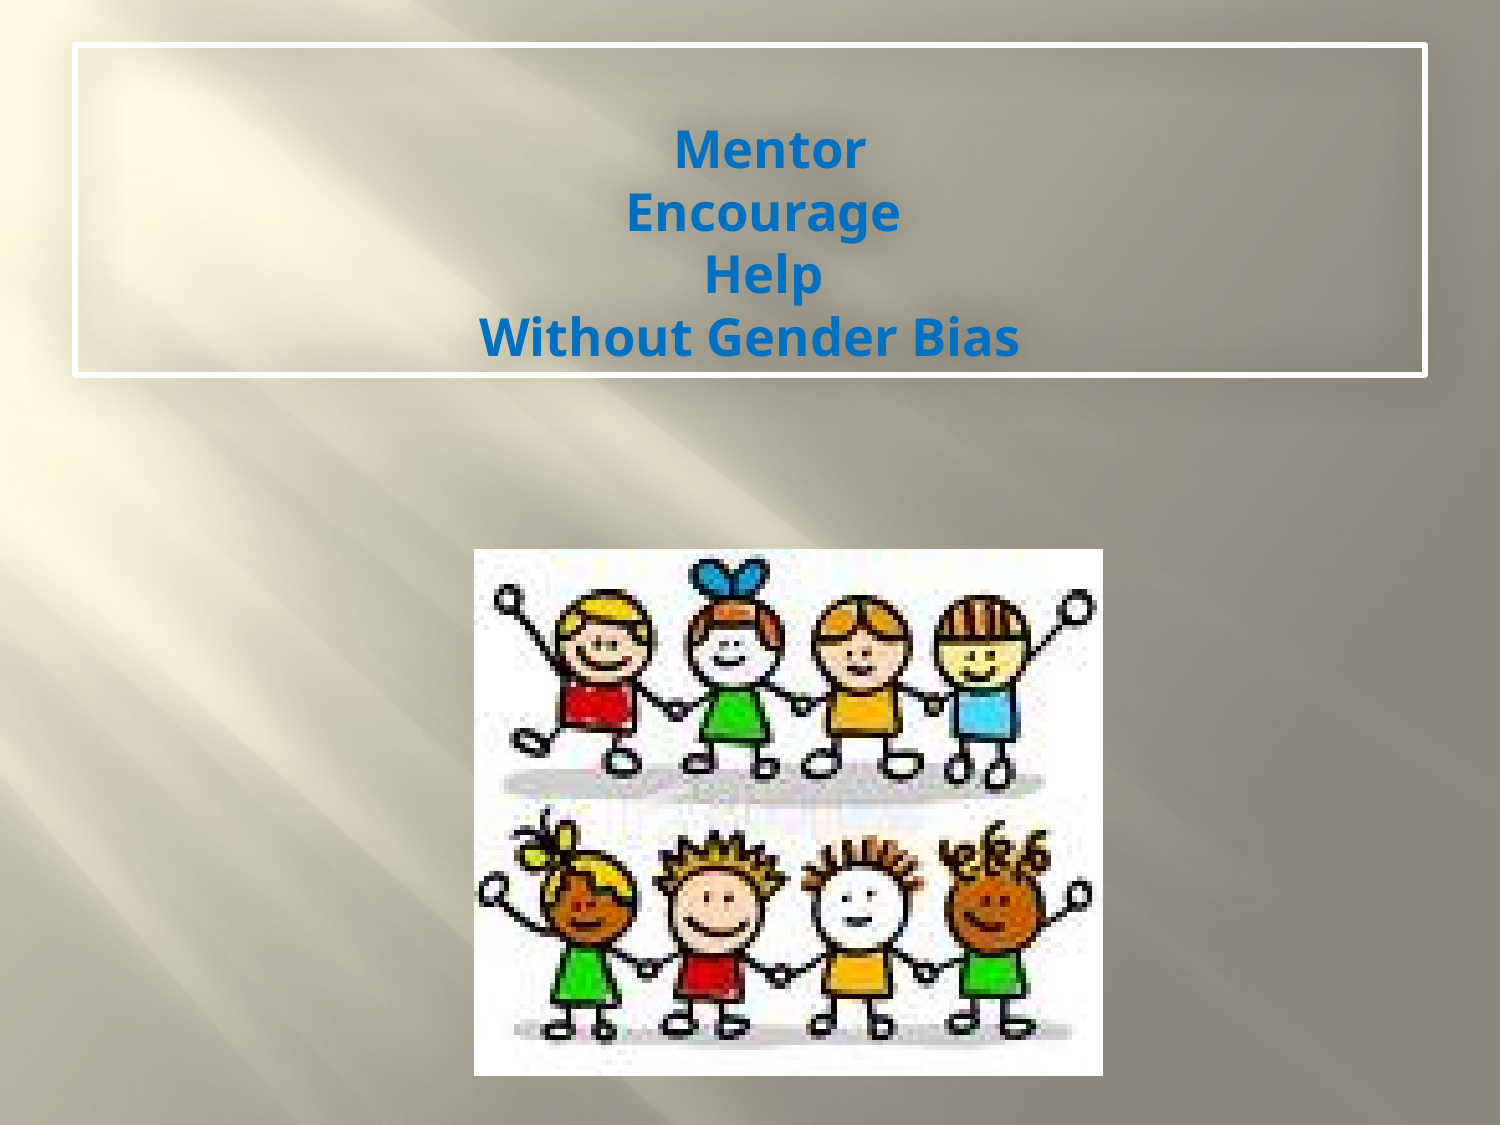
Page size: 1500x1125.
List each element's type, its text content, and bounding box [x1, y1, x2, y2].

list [474, 549, 1103, 1076]
title Mentor Encourage Help Without Gender Bias [75, 45, 1425, 375]
